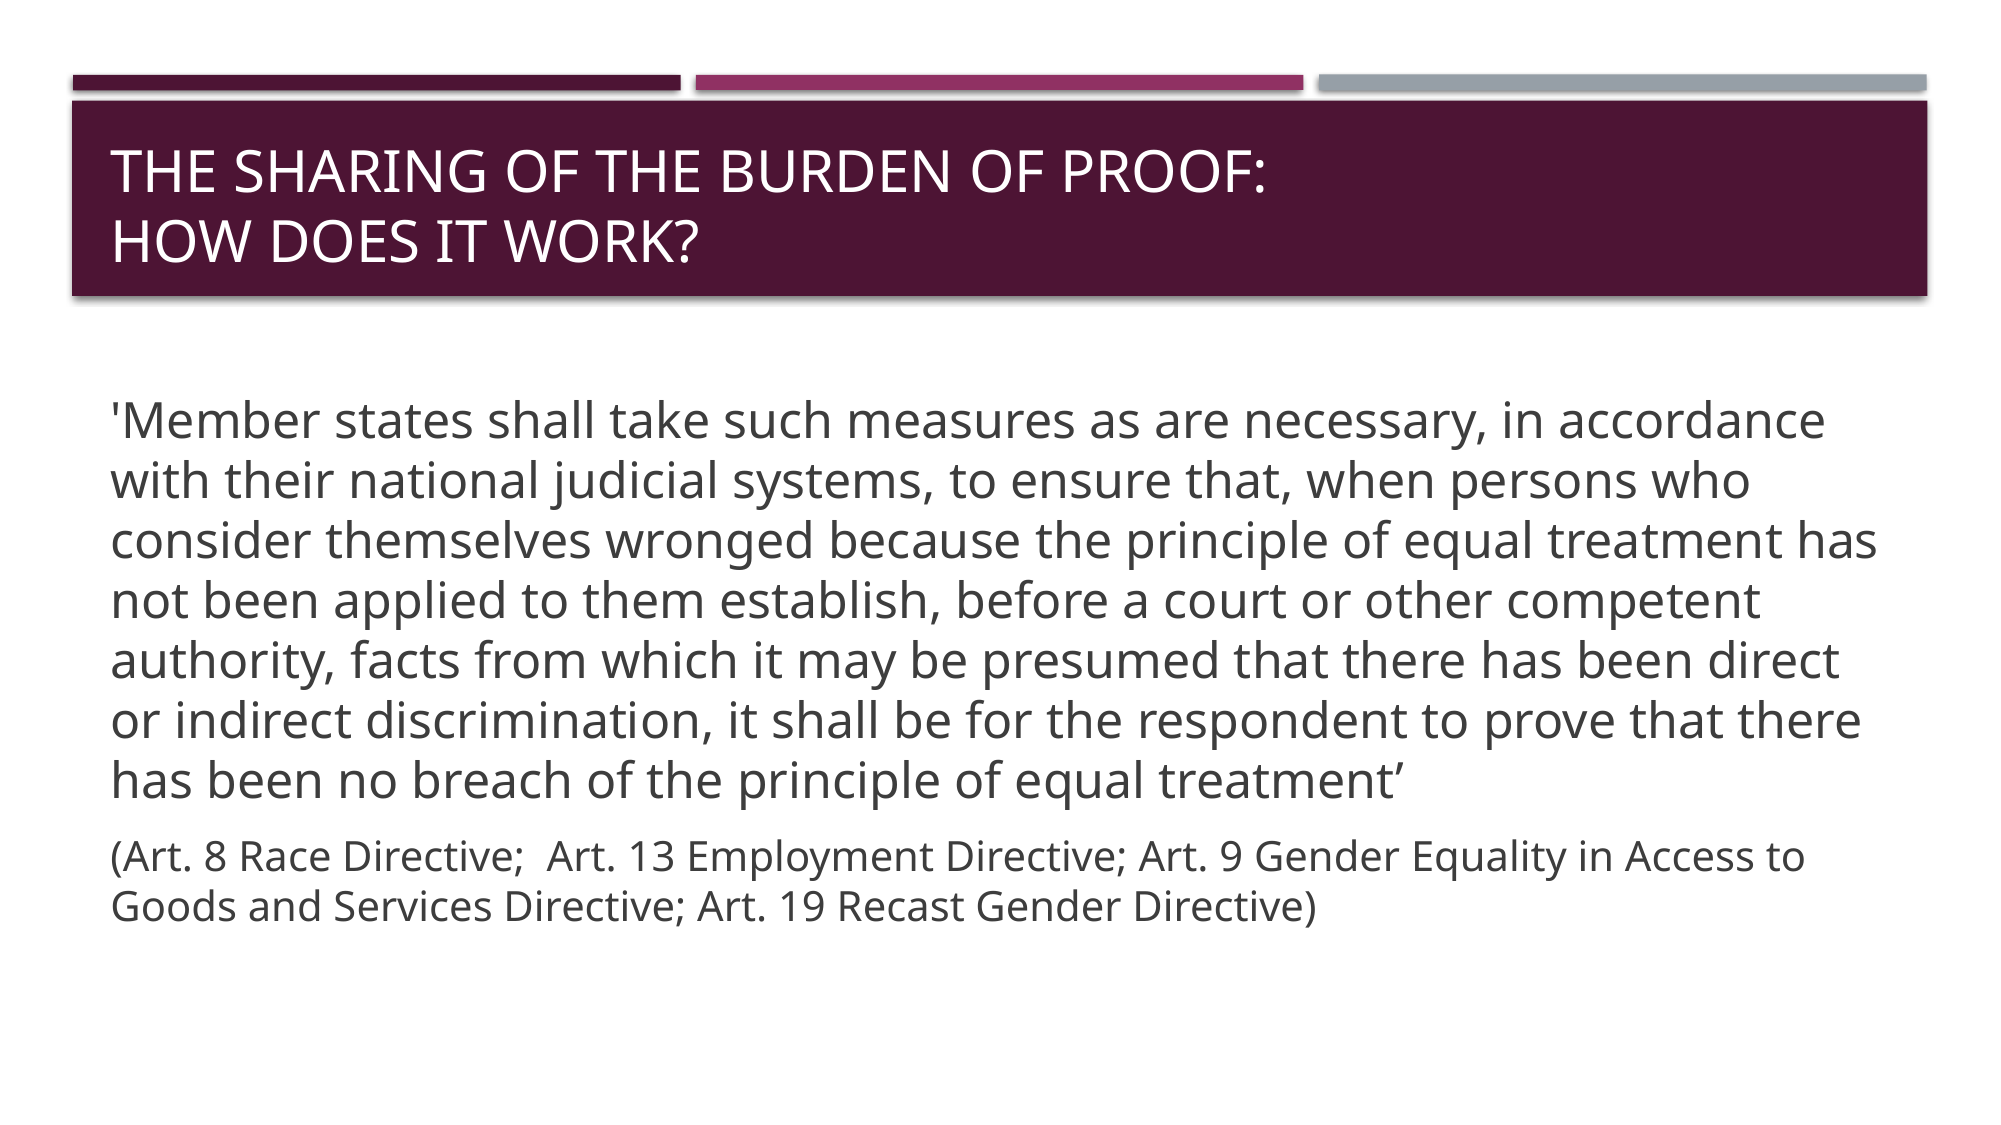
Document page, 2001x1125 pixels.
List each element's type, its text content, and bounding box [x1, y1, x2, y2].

title The sharing of the burden of proof: how does it work? [95, 115, 1905, 282]
list 'Member states shall take such measures as are necessary, in accordance with their national judicial systems, to ensure that, when persons who consider themselves wronged because the principle of equal treatment has not been applied to them establish, before a court or other competent authority, facts from which it may be presumed that there has been direct or indirect discrimination, it shall be for the respondent to prove that there has been no breach of the principle of equal treatment’ (Art. 8 Race Directive; Art. 13 Employment Directive; Art. 9 Gender Equality in Access to Goods and Services Directive; Art. 19 Recast Gender Directive) [95, 357, 1905, 962]
